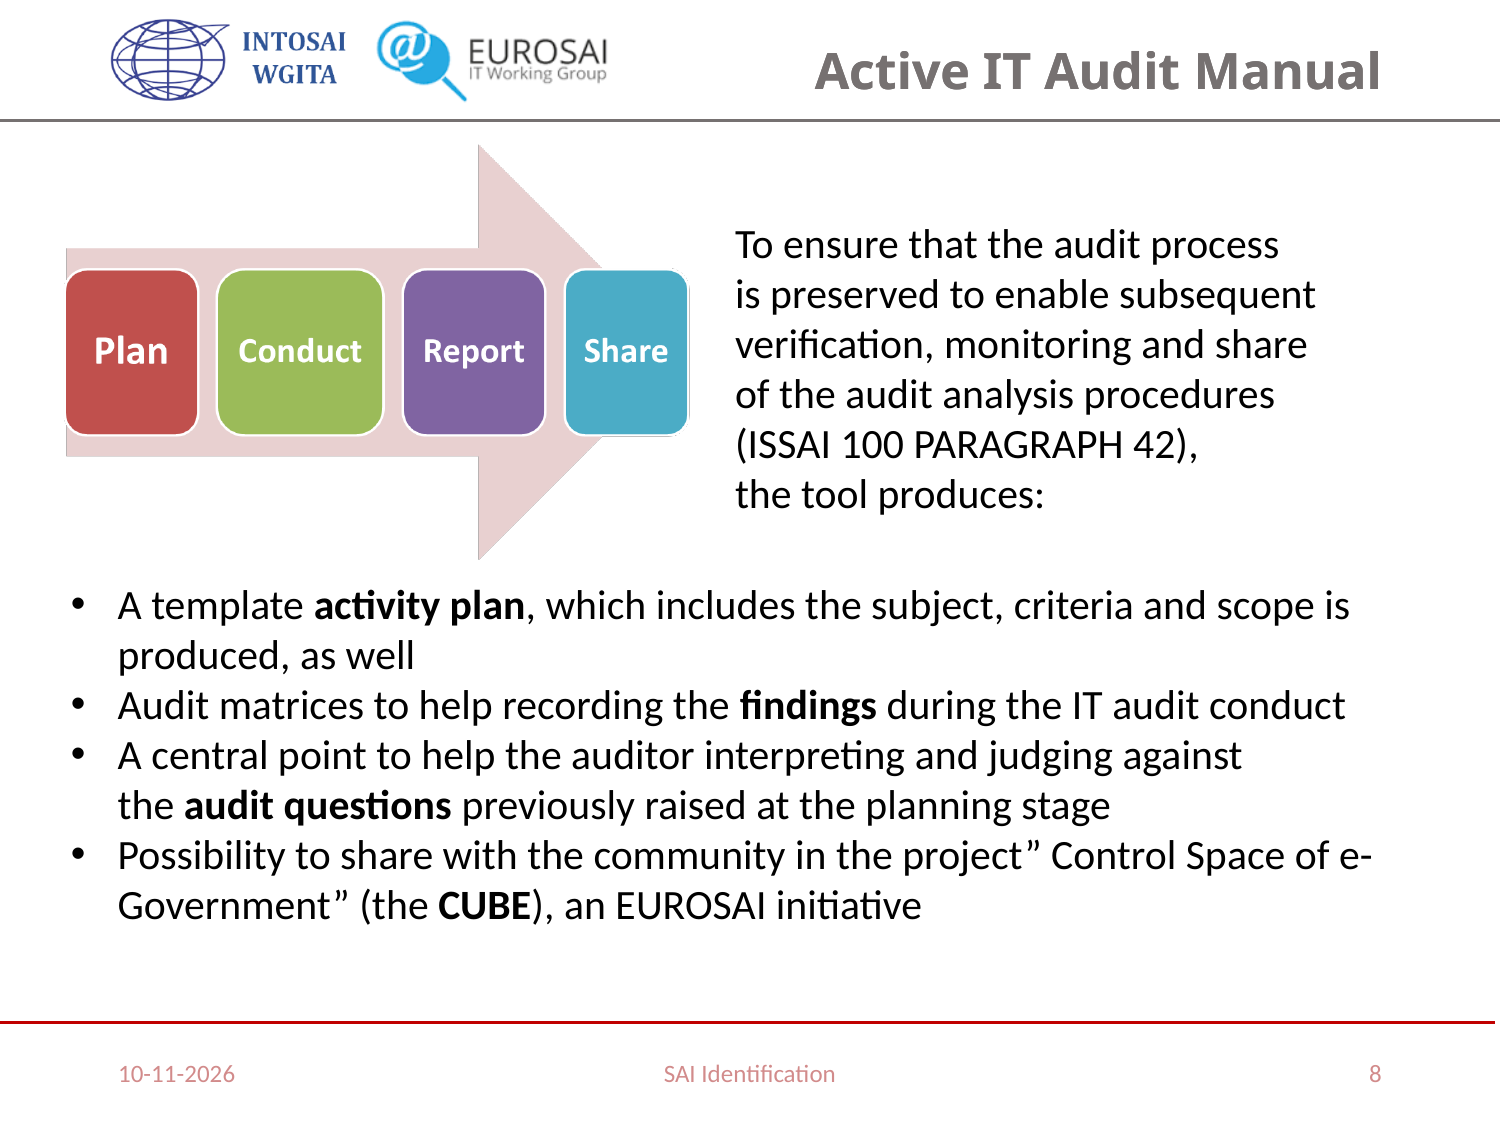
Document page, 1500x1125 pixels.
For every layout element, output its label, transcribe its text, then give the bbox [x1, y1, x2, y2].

picture [63, 144, 691, 560]
text_box To ensure that the audit process is preserved to enable subsequent verification, monitoring and share of the audit analysis procedures (ISSAI 100 PARAGRAPH 42), the tool produces: [720, 209, 1356, 525]
picture [103, 13, 363, 106]
slide_number 8 [1059, 1042, 1397, 1103]
text_box A template activity plan, which includes the subject, criteria and scope is produced, as well Audit matrices to help recording the findings during the IT audit conduct A central point to help the auditor interpreting and judging against the audit questions previously raised at the planning stage Possibility to share with the community in the project” Control Space of e-Government” (the CUBE), an EUROSAI initiative [56, 570, 1444, 936]
footer SAI Identification [496, 1042, 1004, 1103]
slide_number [103, 1042, 441, 1103]
picture [375, 18, 619, 105]
